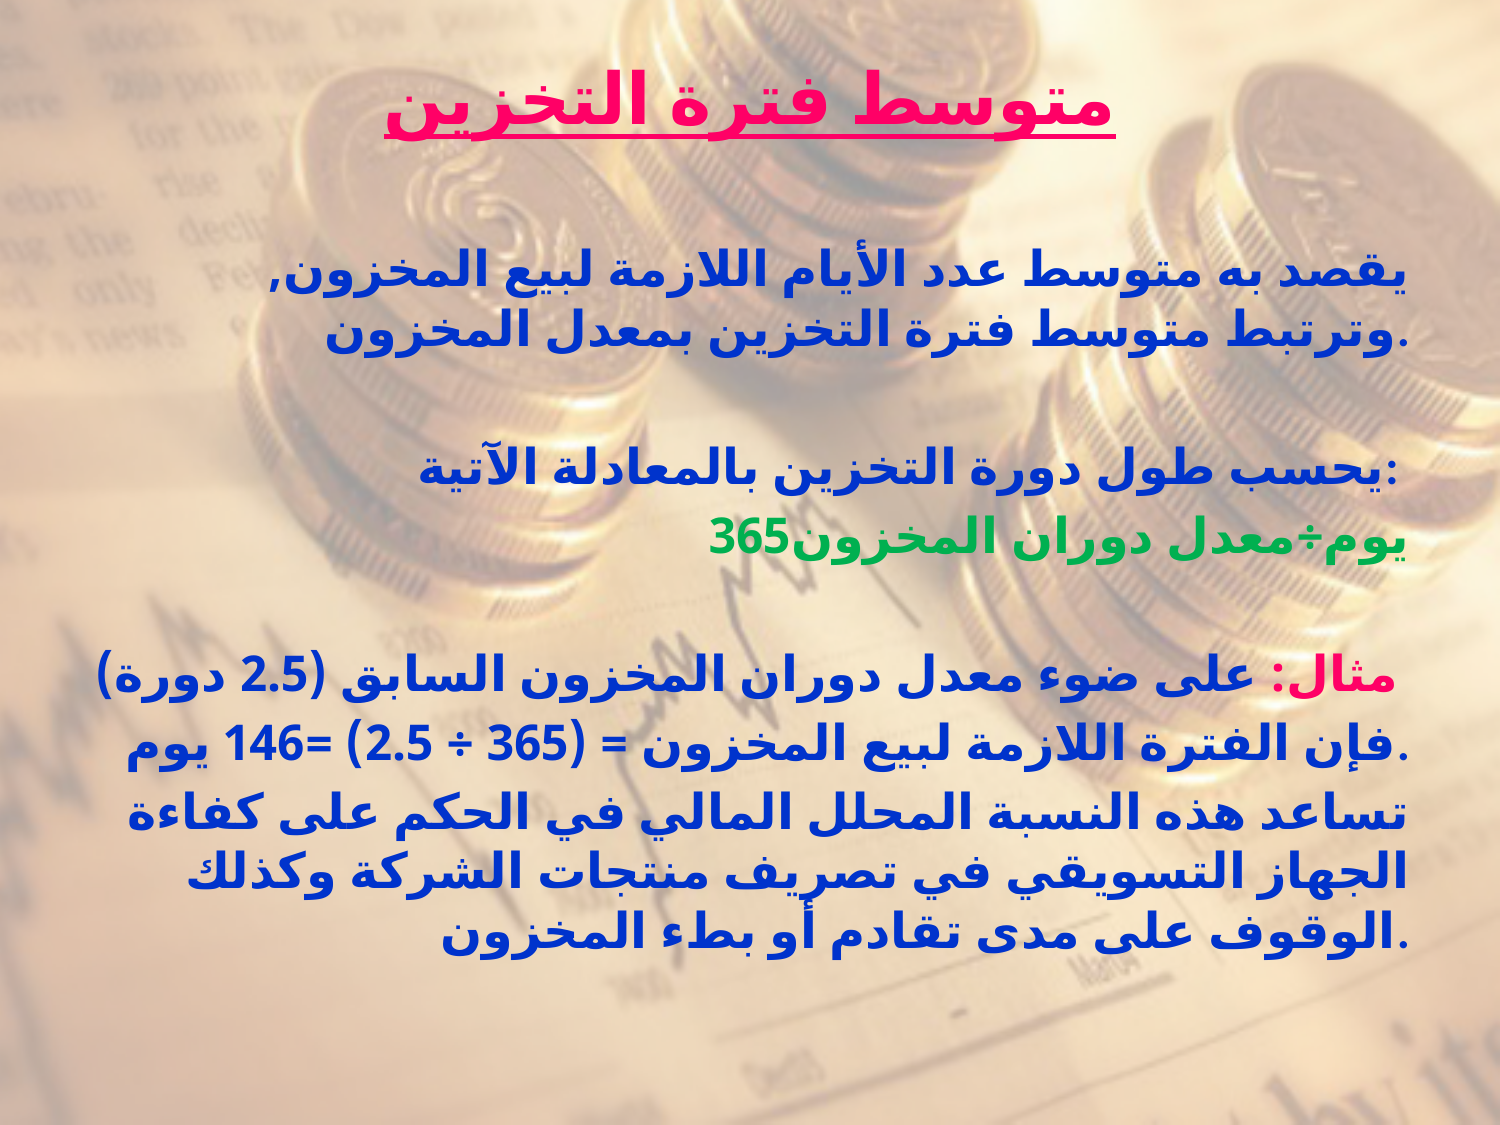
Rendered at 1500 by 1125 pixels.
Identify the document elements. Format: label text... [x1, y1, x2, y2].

title متوسط فترة التخزين [75, 45, 1425, 160]
list يقصد به متوسط عدد الأيام اللازمة لبيع المخزون, وترتبط متوسط فترة التخزين بمعدل المخزون. يحسب طول دورة التخزين بالمعادلة الآتية: يوم÷معدل دوران المخزون365 مثال: على ضوء معدل دوران المخزون السابق (2.5 دورة) فإن الفترة اللازمة لبيع المخزون = (365 ÷ 2.5) =146 يوم. تساعد هذه النسبة المحلل المالي في الحكم على كفاءة الجهاز التسويقي في تصريف منتجات الشركة وكذلك الوقوف على مدى تقادم أو بطء المخزون. [75, 160, 1425, 1024]
